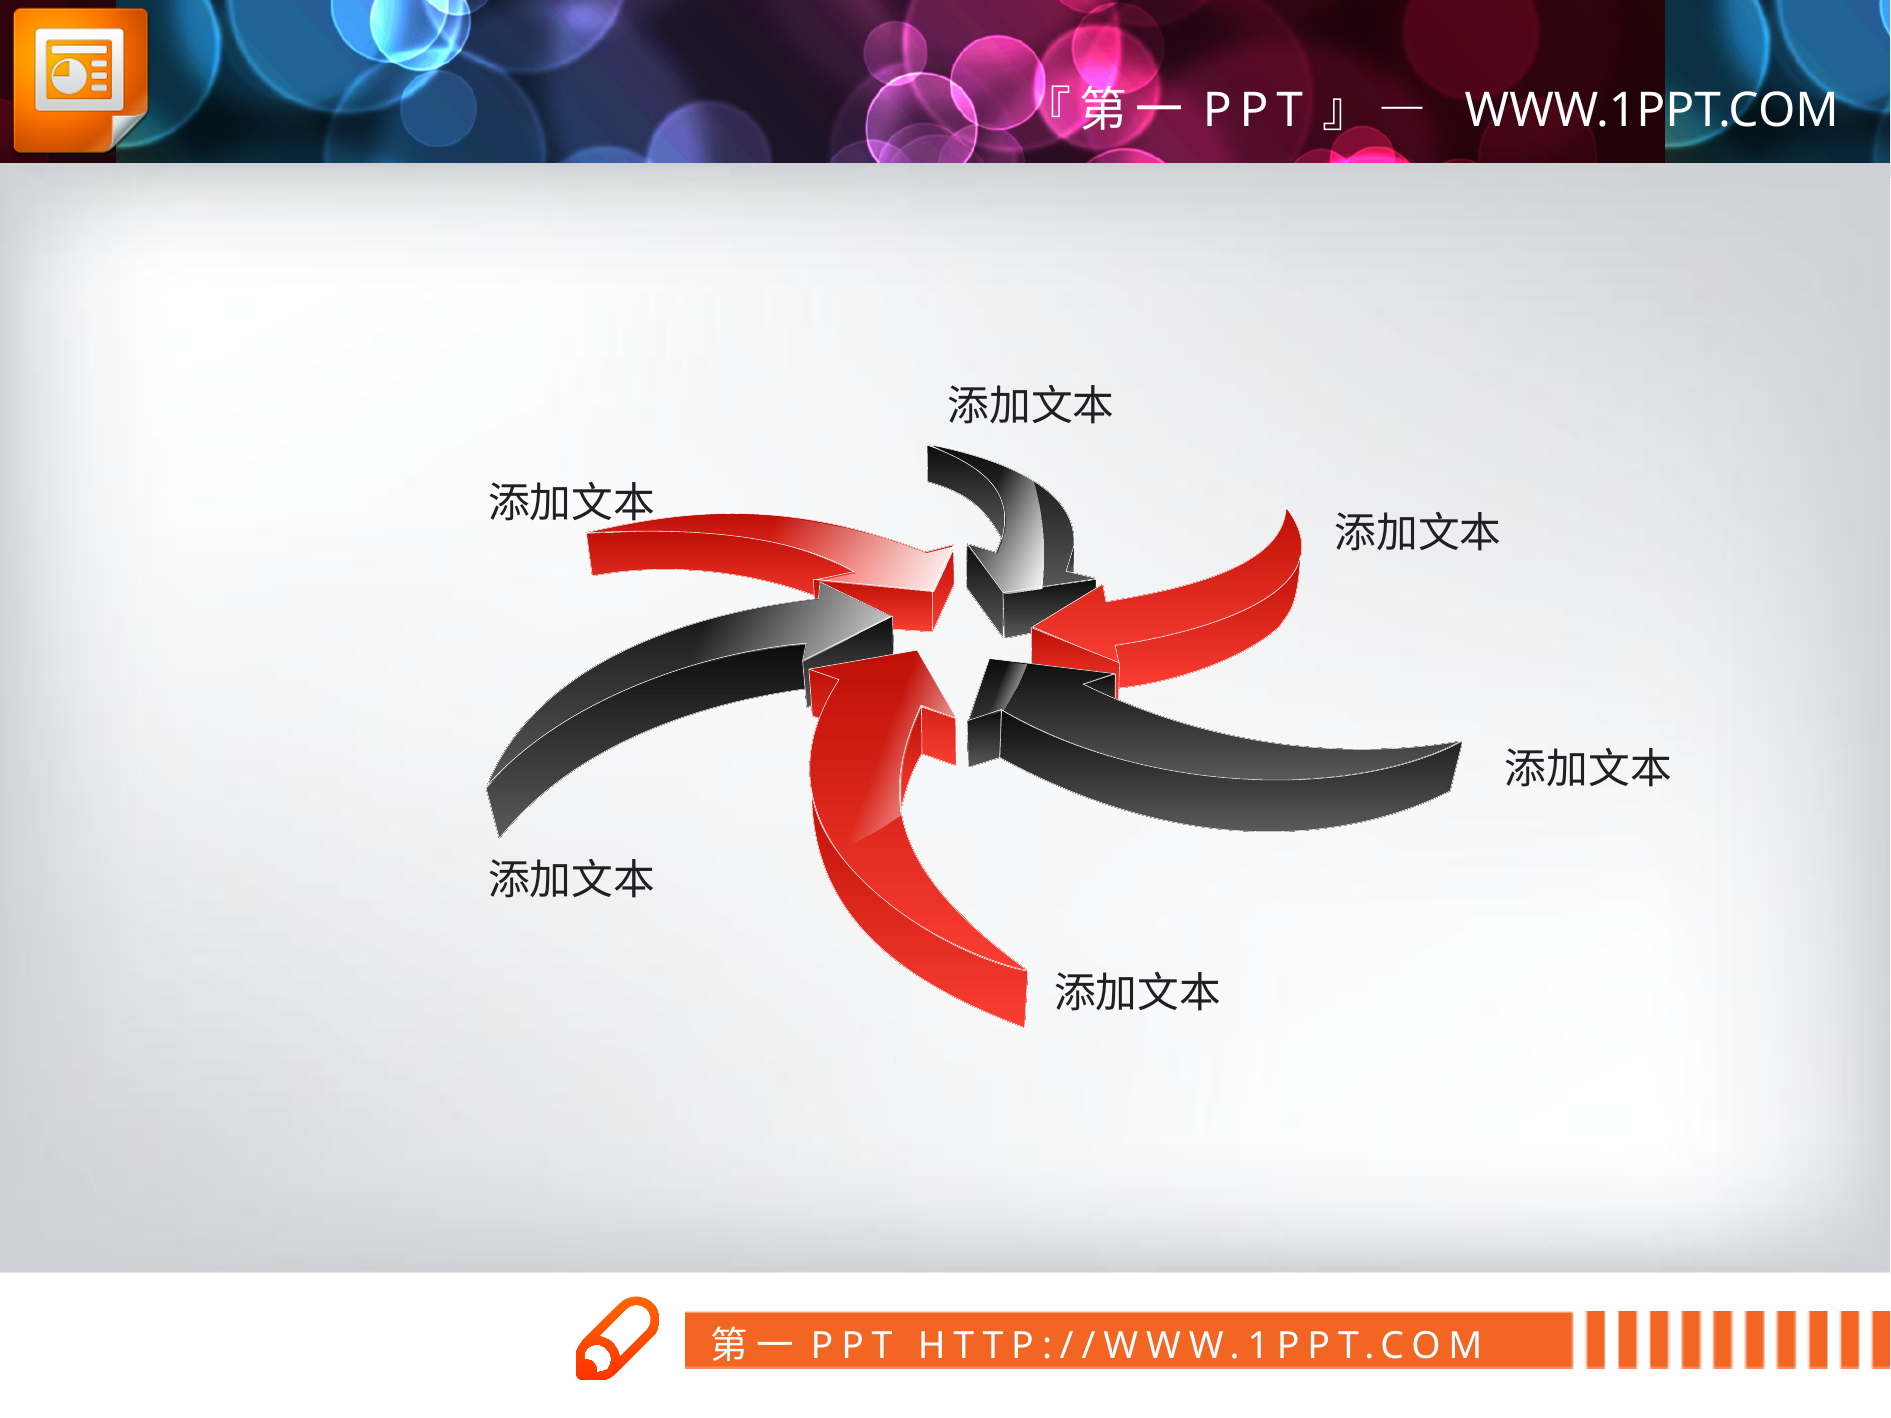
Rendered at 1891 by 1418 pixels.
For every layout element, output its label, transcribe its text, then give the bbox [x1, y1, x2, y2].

text_box 添加文本 [1490, 734, 1687, 800]
text_box 添加文本 [1466, 498, 1517, 563]
text_box 添加文本 [473, 468, 479, 534]
text_box 添加文本 [932, 371, 1130, 436]
picture [685, 1311, 1891, 1369]
text_box 添加文本 [473, 845, 480, 911]
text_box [486, 444, 1044, 851]
picture [0, 0, 1891, 1275]
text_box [485, 444, 1463, 1028]
